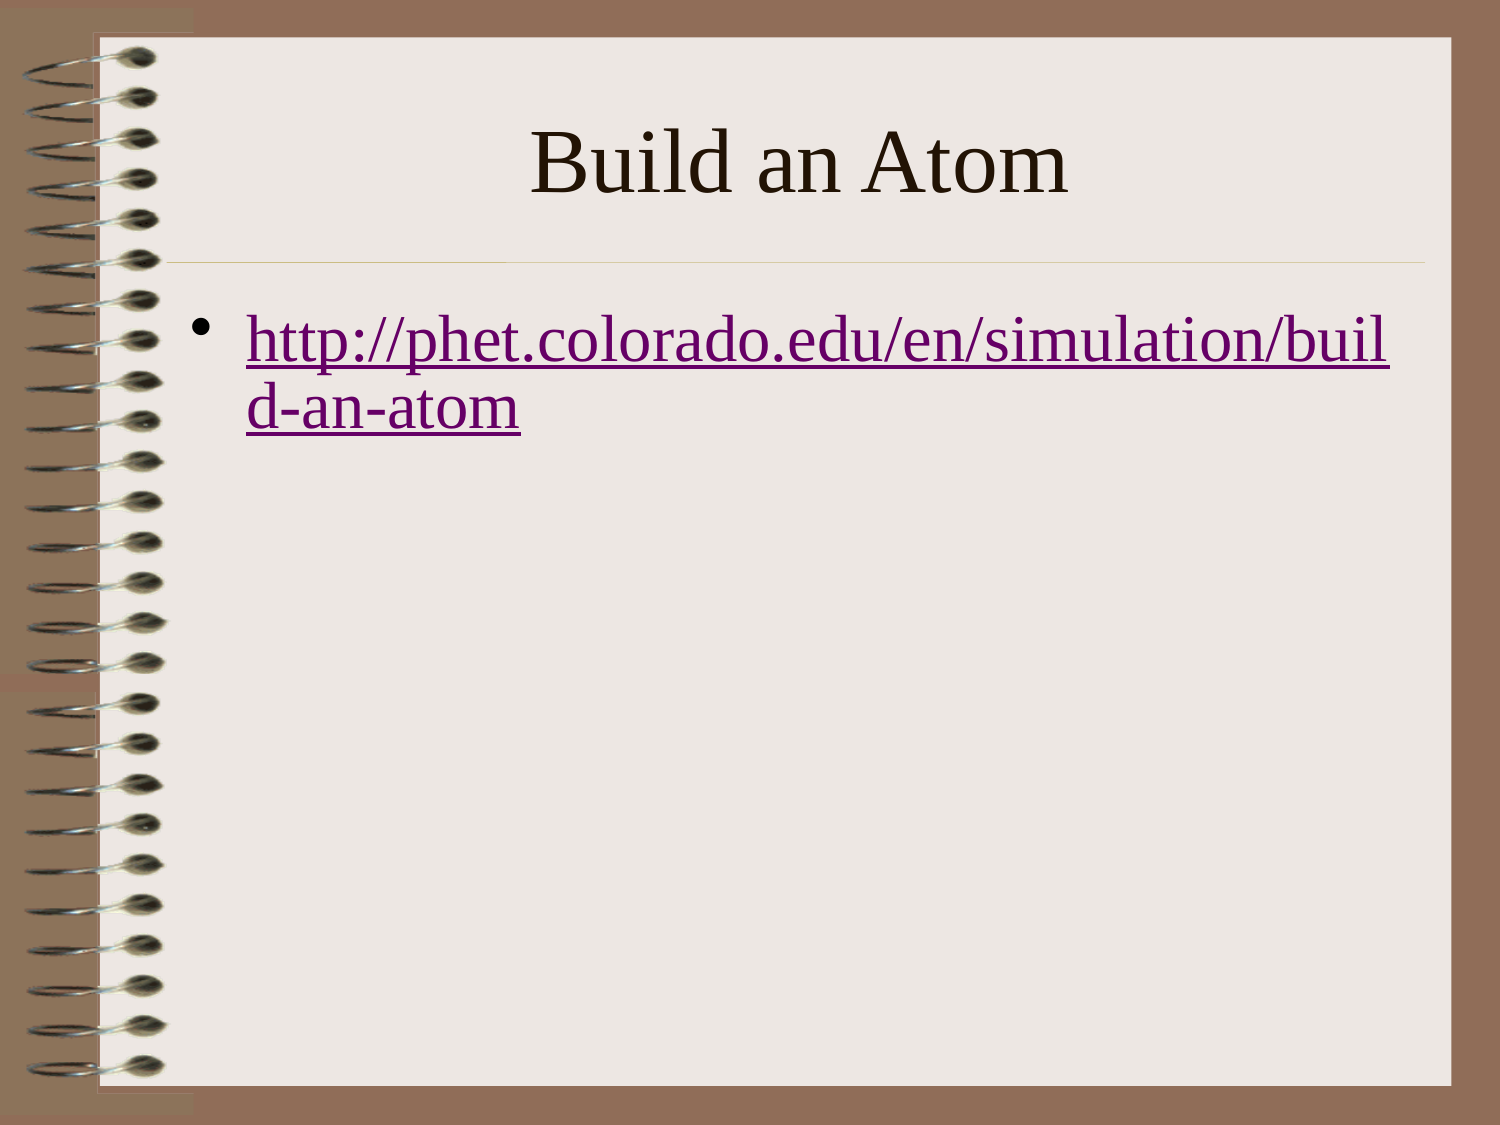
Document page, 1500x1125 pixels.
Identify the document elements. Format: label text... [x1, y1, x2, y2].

picture [0, 8, 194, 674]
list http://phet.colorado.edu/en/simulation/build-an-atom [174, 287, 1426, 963]
picture [0, 692, 194, 1115]
title Build an Atom [174, 62, 1426, 251]
